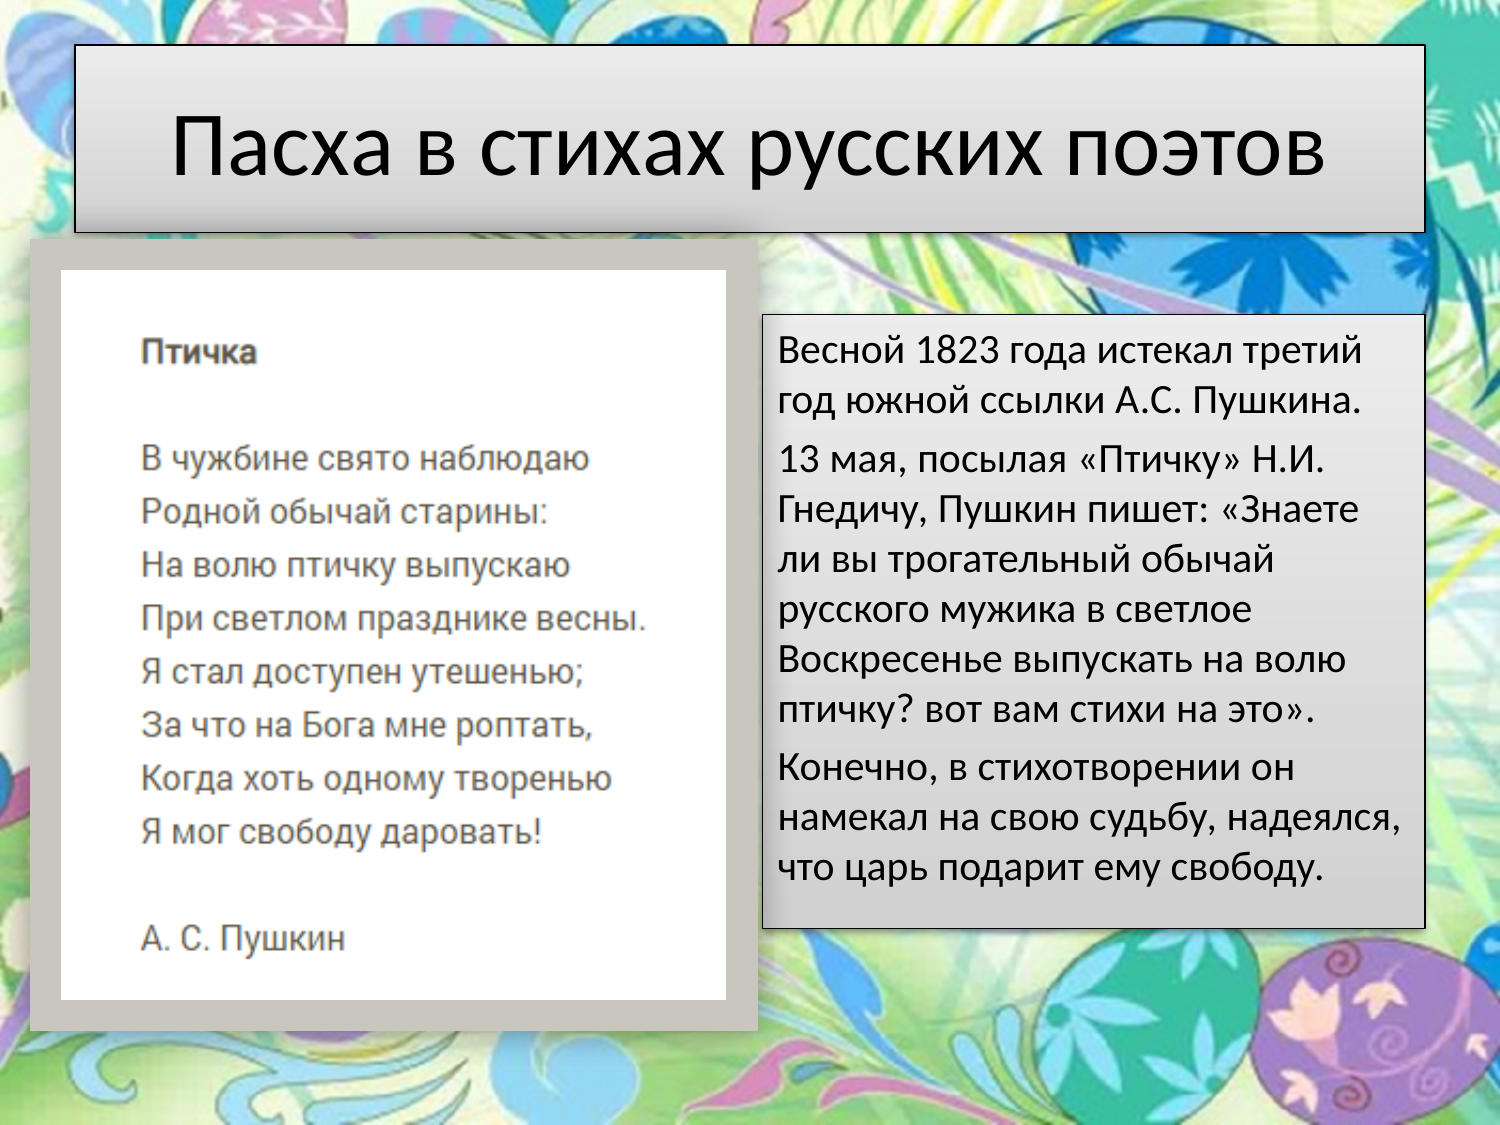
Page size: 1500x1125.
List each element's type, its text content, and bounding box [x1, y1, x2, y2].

list Весной 1823 года истекал третий год южной ссылки А.С. Пушкина. 13 мая, посылая «Птичку» Н.И. Гнедичу, Пушкин пишет: «Знаете ли вы трогательный обычай русского мужика в светлое Воскресенье выпускать на волю птичку? вот вам стихи на это». Конечно, в стихотворении он намекал на свою судьбу, надеялся, что царь подарит ему свободу. [784, 314, 1426, 929]
picture [0, 0, 1500, 1125]
title Пасха в стихах русских поэтов [74, 44, 1426, 233]
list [60, 270, 727, 1000]
